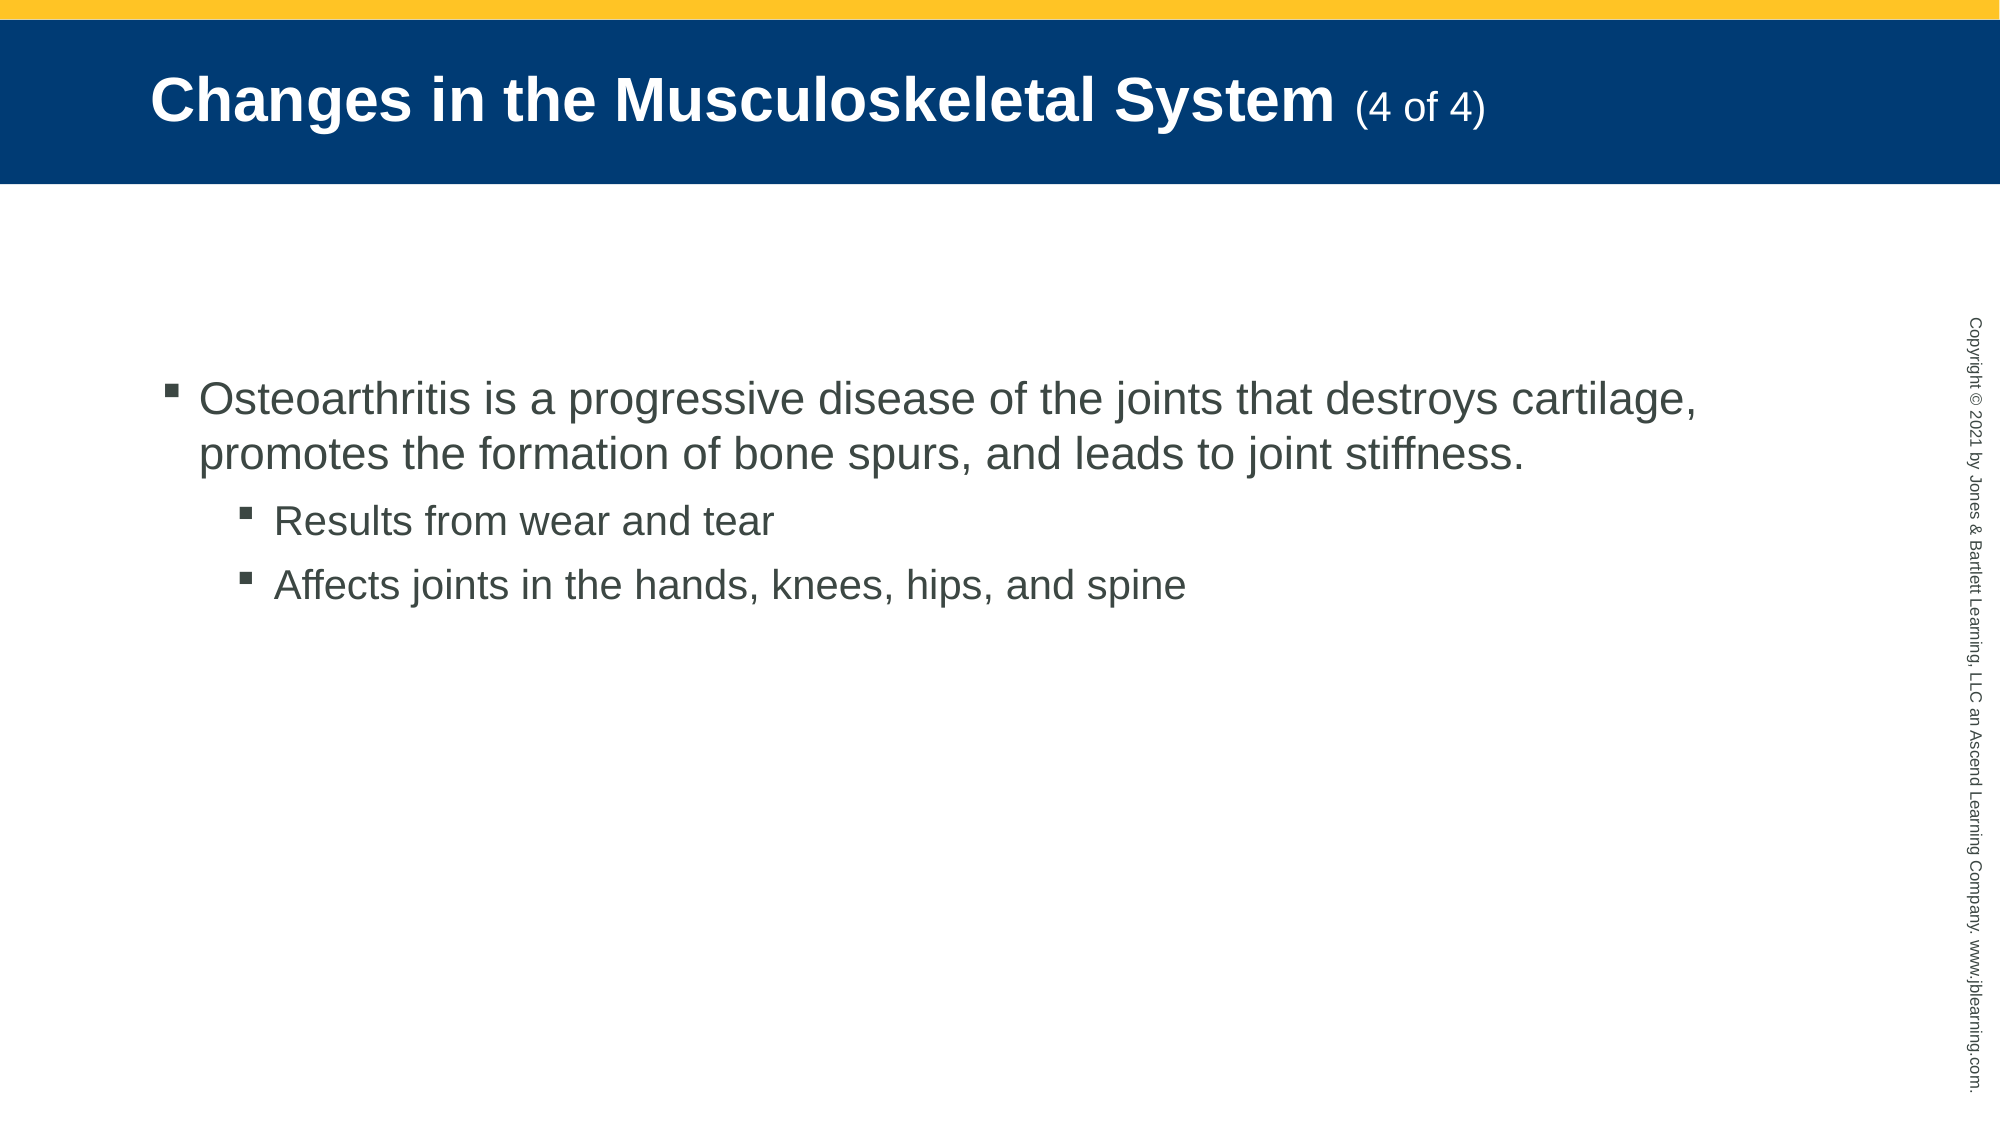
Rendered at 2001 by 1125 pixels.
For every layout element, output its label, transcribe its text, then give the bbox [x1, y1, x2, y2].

title Changes in the Musculoskeletal System (4 of 4) [0, 19, 2000, 185]
list Osteoarthritis is a progressive disease of the joints that destroys cartilage, promotes the formation of bone spurs, and leads to joint stiffness. Results from wear and tear Affects joints in the hands, knees, hips, and spine [146, 361, 1859, 1016]
